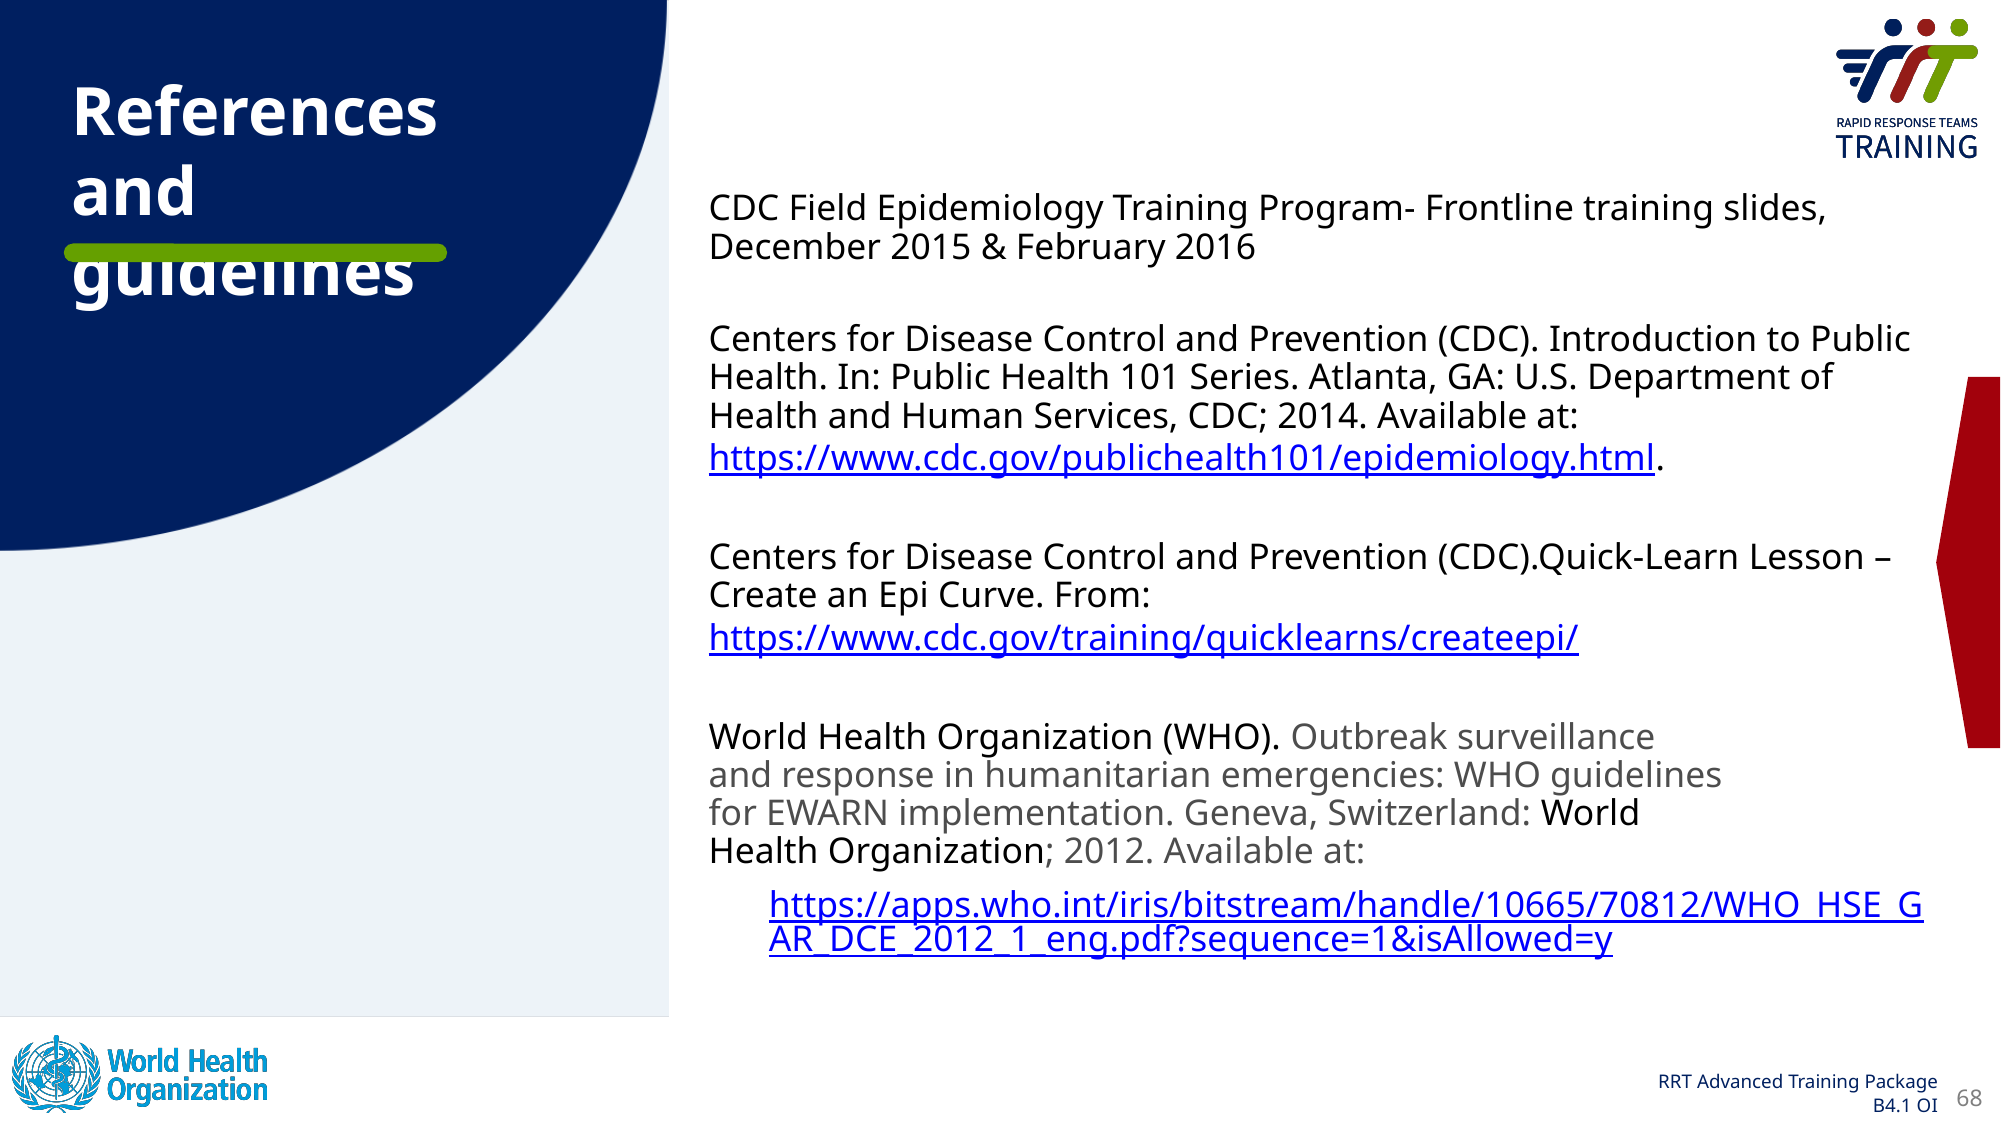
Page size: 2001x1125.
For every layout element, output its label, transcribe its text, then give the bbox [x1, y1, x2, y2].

picture [40, 1062, 47, 1070]
picture [24, 1054, 36, 1087]
list CDC Field Epidemiology Training Program- Frontline training slides, December 2015 & February 2016 Centers for Disease Control and Prevention (CDC). Introduction to Public Health. In: Public Health 101 Series. Atlanta, GA: U.S. Department of Health and Human Services, CDC; 2014. Available at: https://www.cdc.gov/publichealth101/epidemiology.html. Centers for Disease Control and Prevention (CDC).Quick-Learn Lesson – Create an Epi Curve. From: https://www.cdc.gov/training/quicklearns/createepi/ World Health Organization (WHO). Outbreak surveillance and response in humanitarian emergencies: WHO guidelines for EWARN implementation. Geneva, Switzerland: World Health Organization; 2012. Available at: https://apps.who.int/iris/bitstream/handle/10665/70812/WHO_HSE_GAR_DCE_2012_1_eng.pdf?sequence=1&isAllowed=y [700, 182, 1937, 943]
picture [12, 1035, 54, 1068]
text_box [63, 243, 448, 263]
picture [30, 1083, 37, 1091]
picture [1835, 19, 1978, 167]
picture [12, 1083, 48, 1113]
picture [22, 1062, 26, 1077]
picture [36, 1088, 78, 1105]
picture [34, 1054, 43, 1078]
picture [0, 0, 669, 1018]
picture [50, 1108, 62, 1113]
picture [59, 1035, 267, 1113]
picture [46, 1056, 54, 1062]
text_box References and guidelines [63, 61, 524, 317]
picture [71, 1053, 90, 1091]
